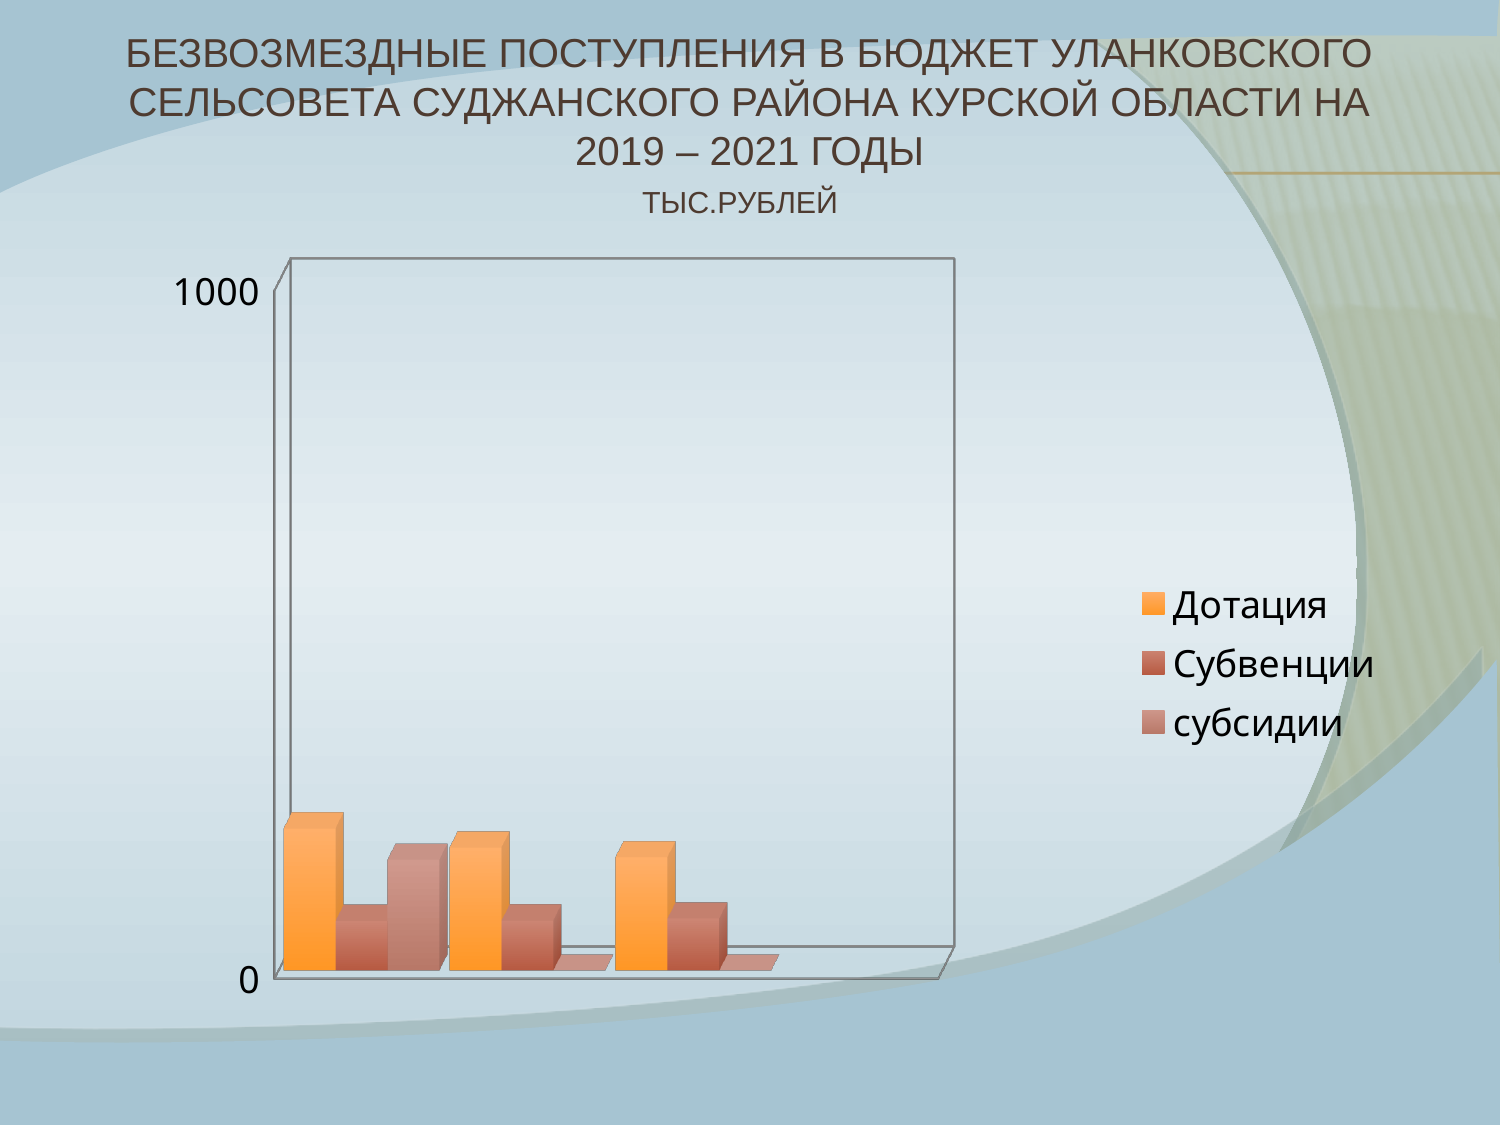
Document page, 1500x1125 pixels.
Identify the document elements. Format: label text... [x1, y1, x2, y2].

chart [135, 231, 1400, 1095]
title Безвозмездные поступления в бюджет УЛАНКОВСКОГО сельсовета Суджанского района Курской области на 2019 – 2021 годы тыс.рублей [93, 19, 1407, 231]
